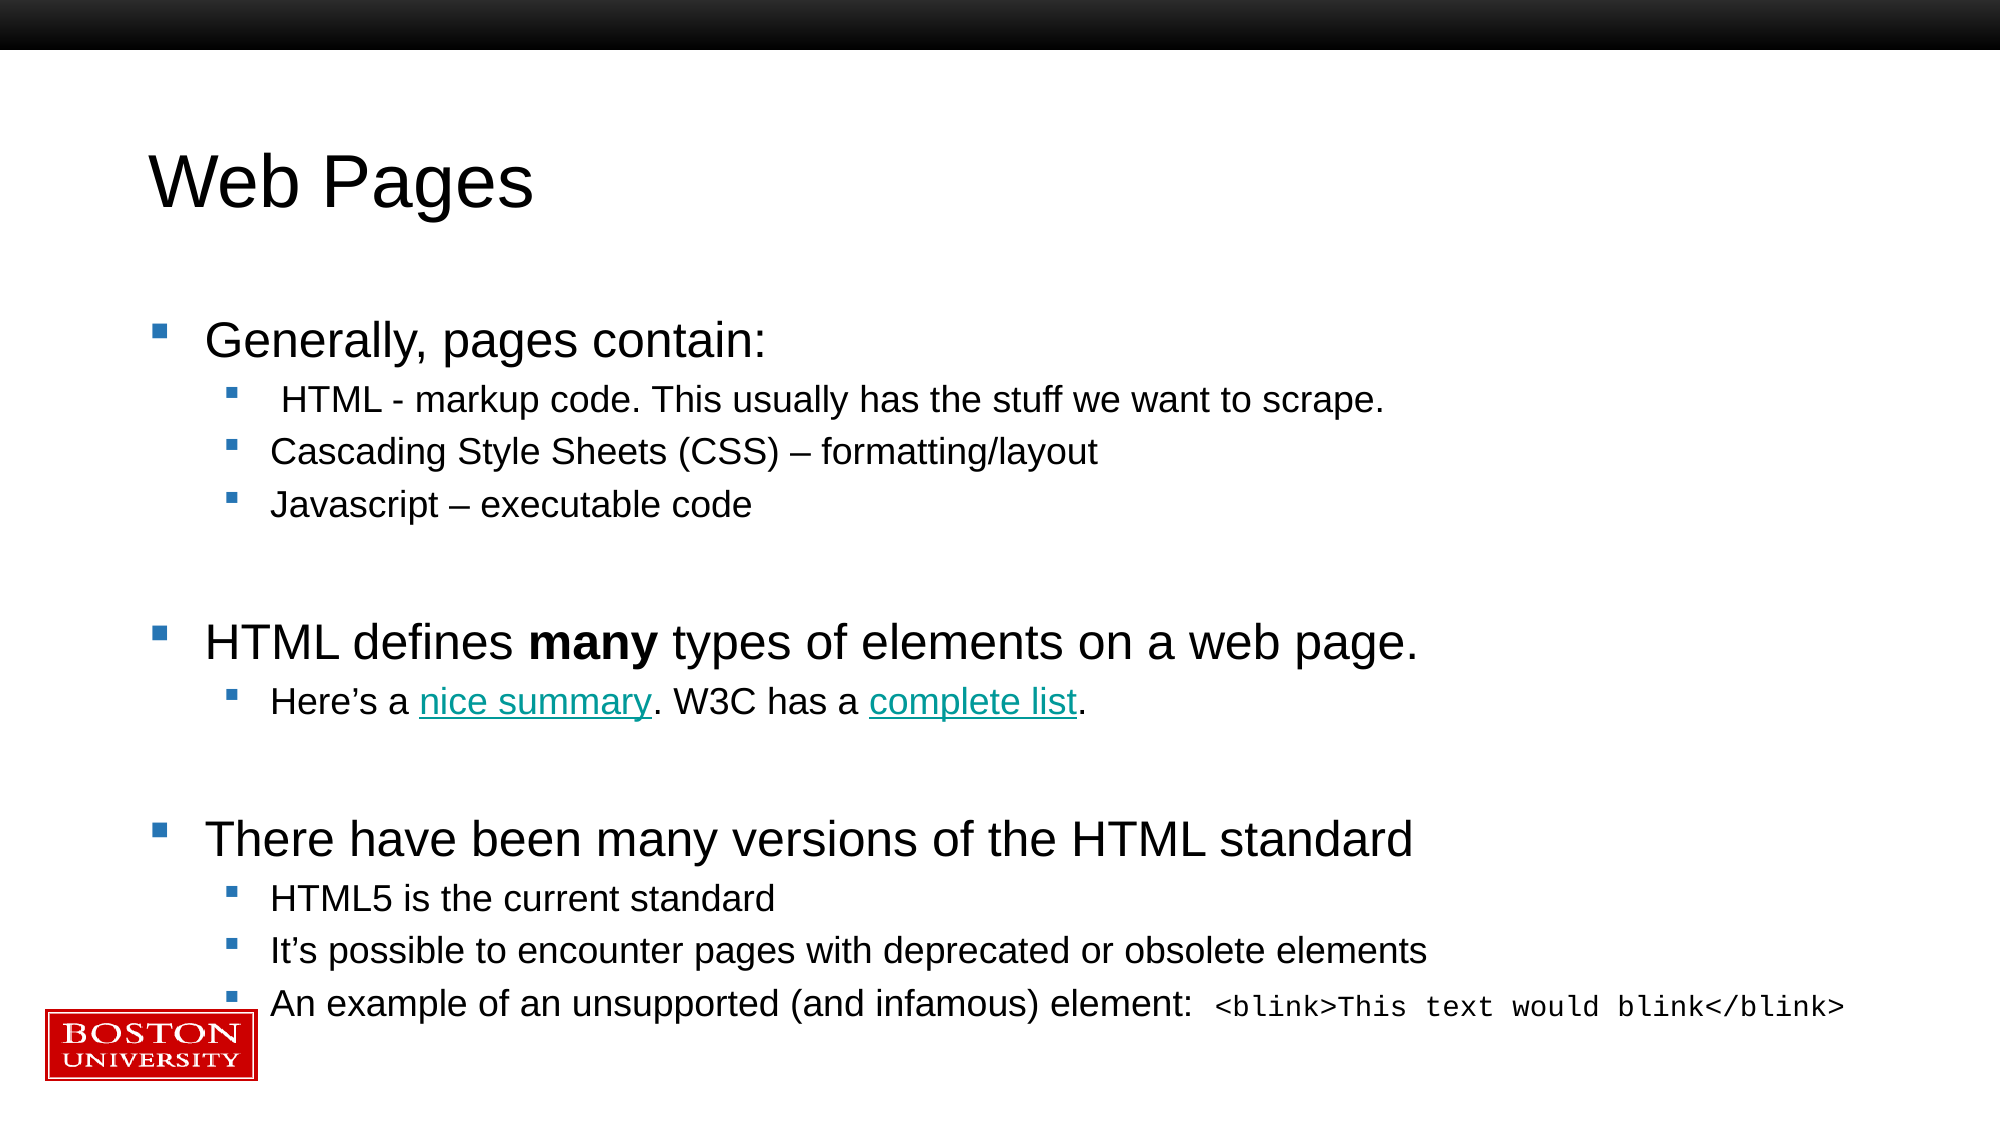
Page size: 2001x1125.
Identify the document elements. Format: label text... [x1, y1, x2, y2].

title Web Pages [133, 125, 1867, 238]
picture [45, 1009, 258, 1081]
list Generally, pages contain: HTML - markup code. This usually has the stuff we want to scrape. Cascading Style Sheets (CSS) – formatting/layout Javascript – executable code HTML defines many types of elements on a web page. Here’s a nice summary. W3C has a complete list. There have been many versions of the HTML standard HTML5 is the current standard It’s possible to encounter pages with deprecated or obsolete elements An example of an unsupported (and infamous) element: <blink>This text would blink</blink> [133, 299, 1867, 938]
